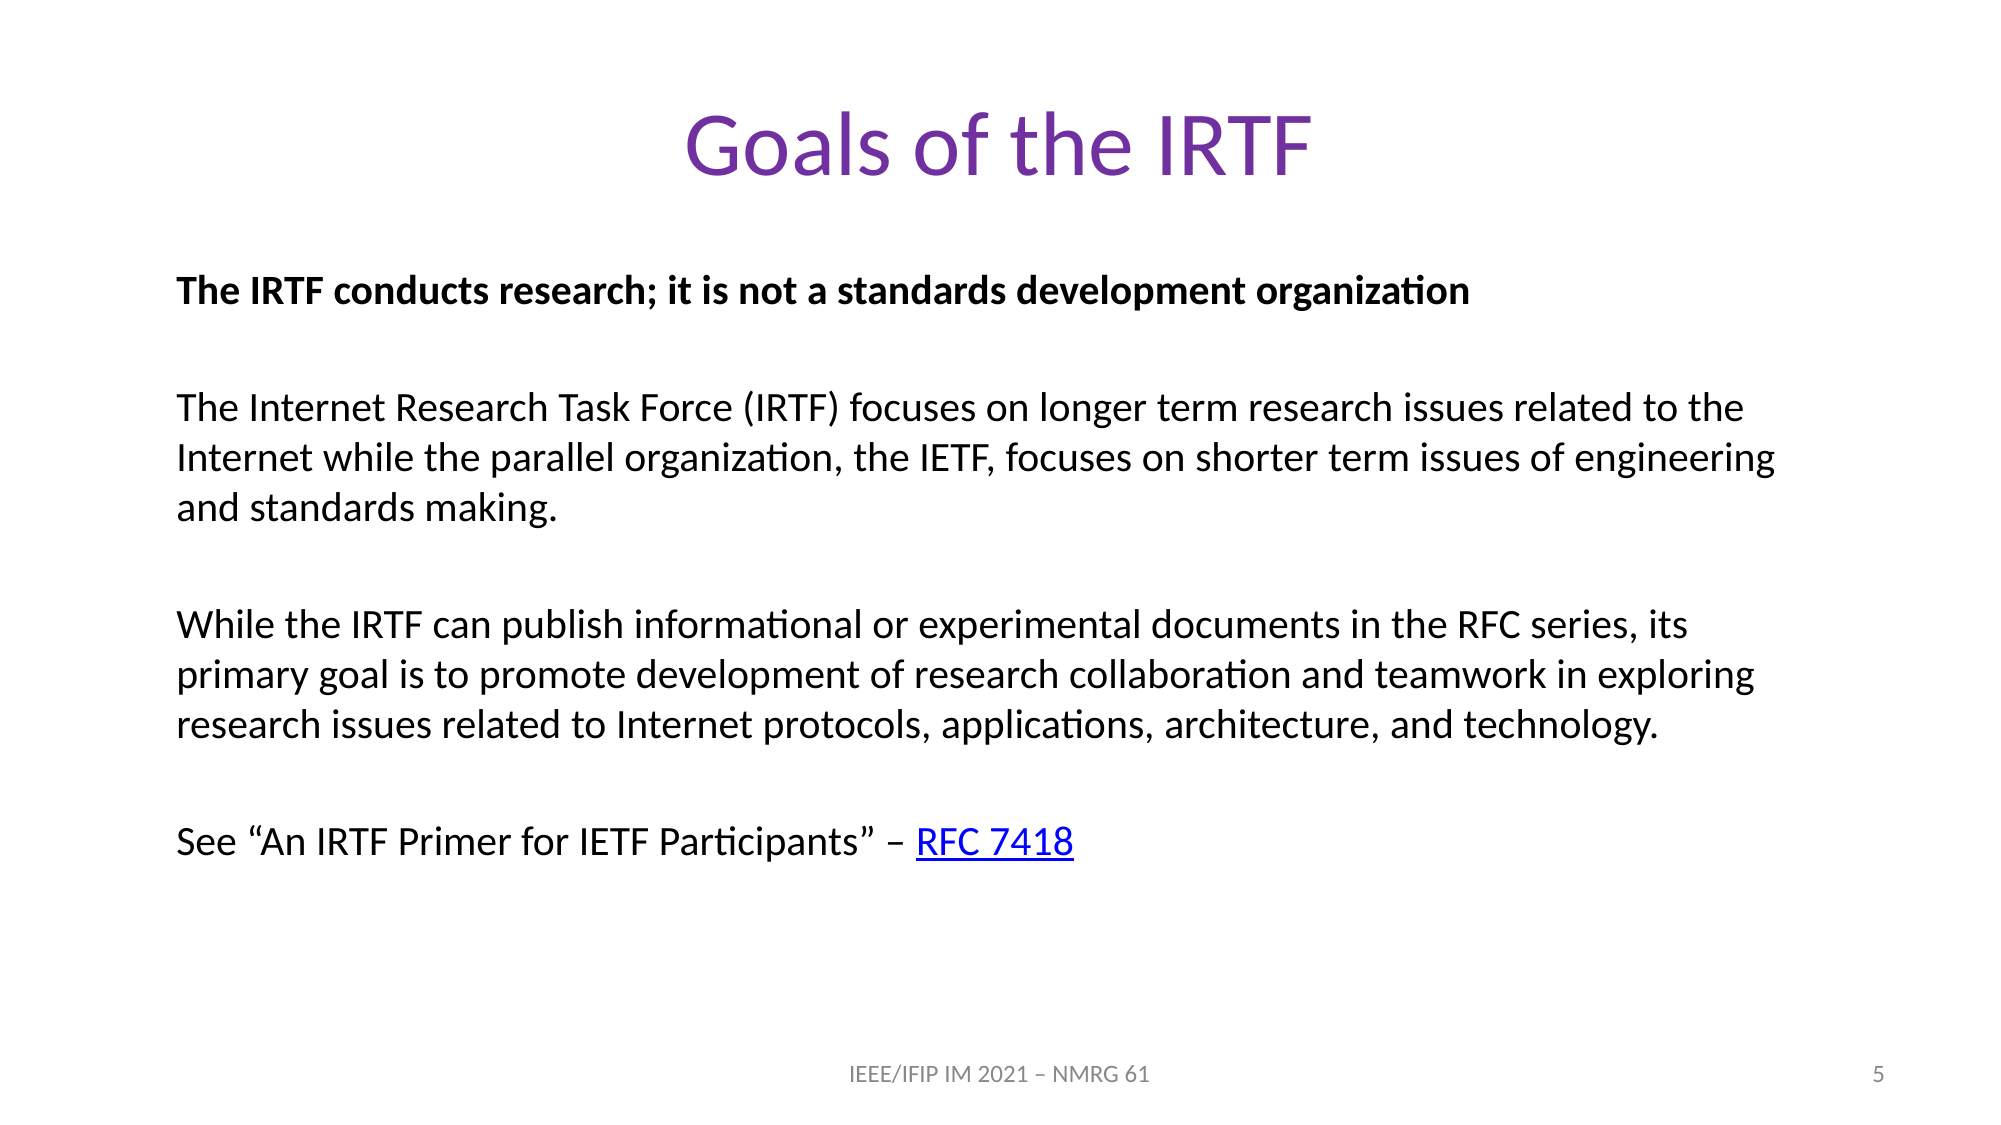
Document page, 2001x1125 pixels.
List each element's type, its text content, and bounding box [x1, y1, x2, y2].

footer IEEE/IFIP IM 2021 – NMRG 61 [683, 1042, 1317, 1103]
list The IRTF conducts research; it is not a standards development organization The Internet Research Task Force (IRTF) focuses on longer term research issues related to the Internet while the parallel organization, the IETF, focuses on shorter term issues of engineering and standards making. While the IRTF can publish informational or experimental documents in the RFC series, its primary goal is to promote development of research collaboration and teamwork in exploring research issues related to Internet protocols, applications, architecture, and technology. See “An IRTF Primer for IETF Participants” – RFC 7418 [161, 255, 1839, 929]
title Goals of the IRTF [99, 45, 1900, 233]
slide_number 5 [1433, 1042, 1900, 1103]
